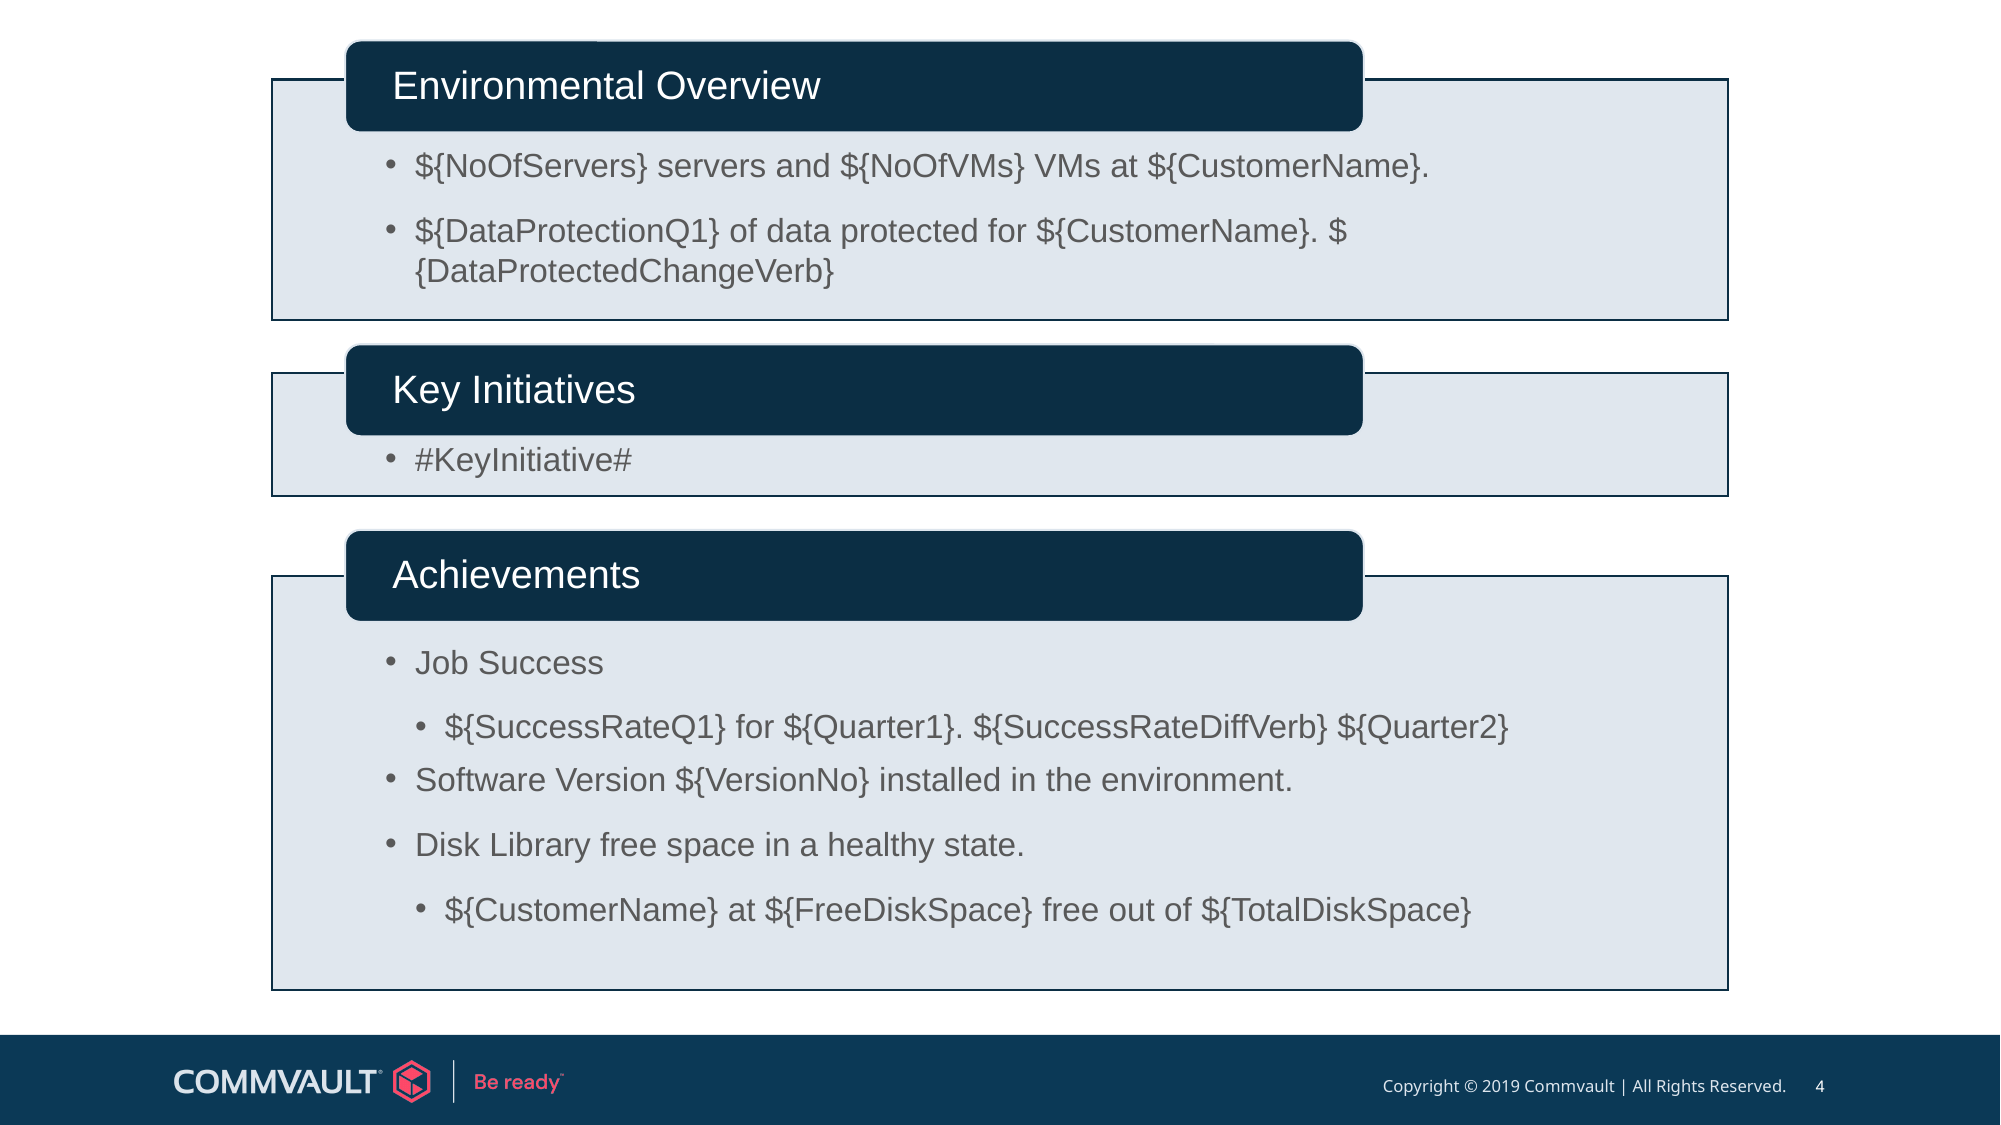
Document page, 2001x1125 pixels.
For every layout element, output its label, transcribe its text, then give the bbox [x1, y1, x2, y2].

slide_number 4 [1790, 1051, 1825, 1097]
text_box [272, 37, 1728, 993]
picture [174, 1060, 564, 1103]
